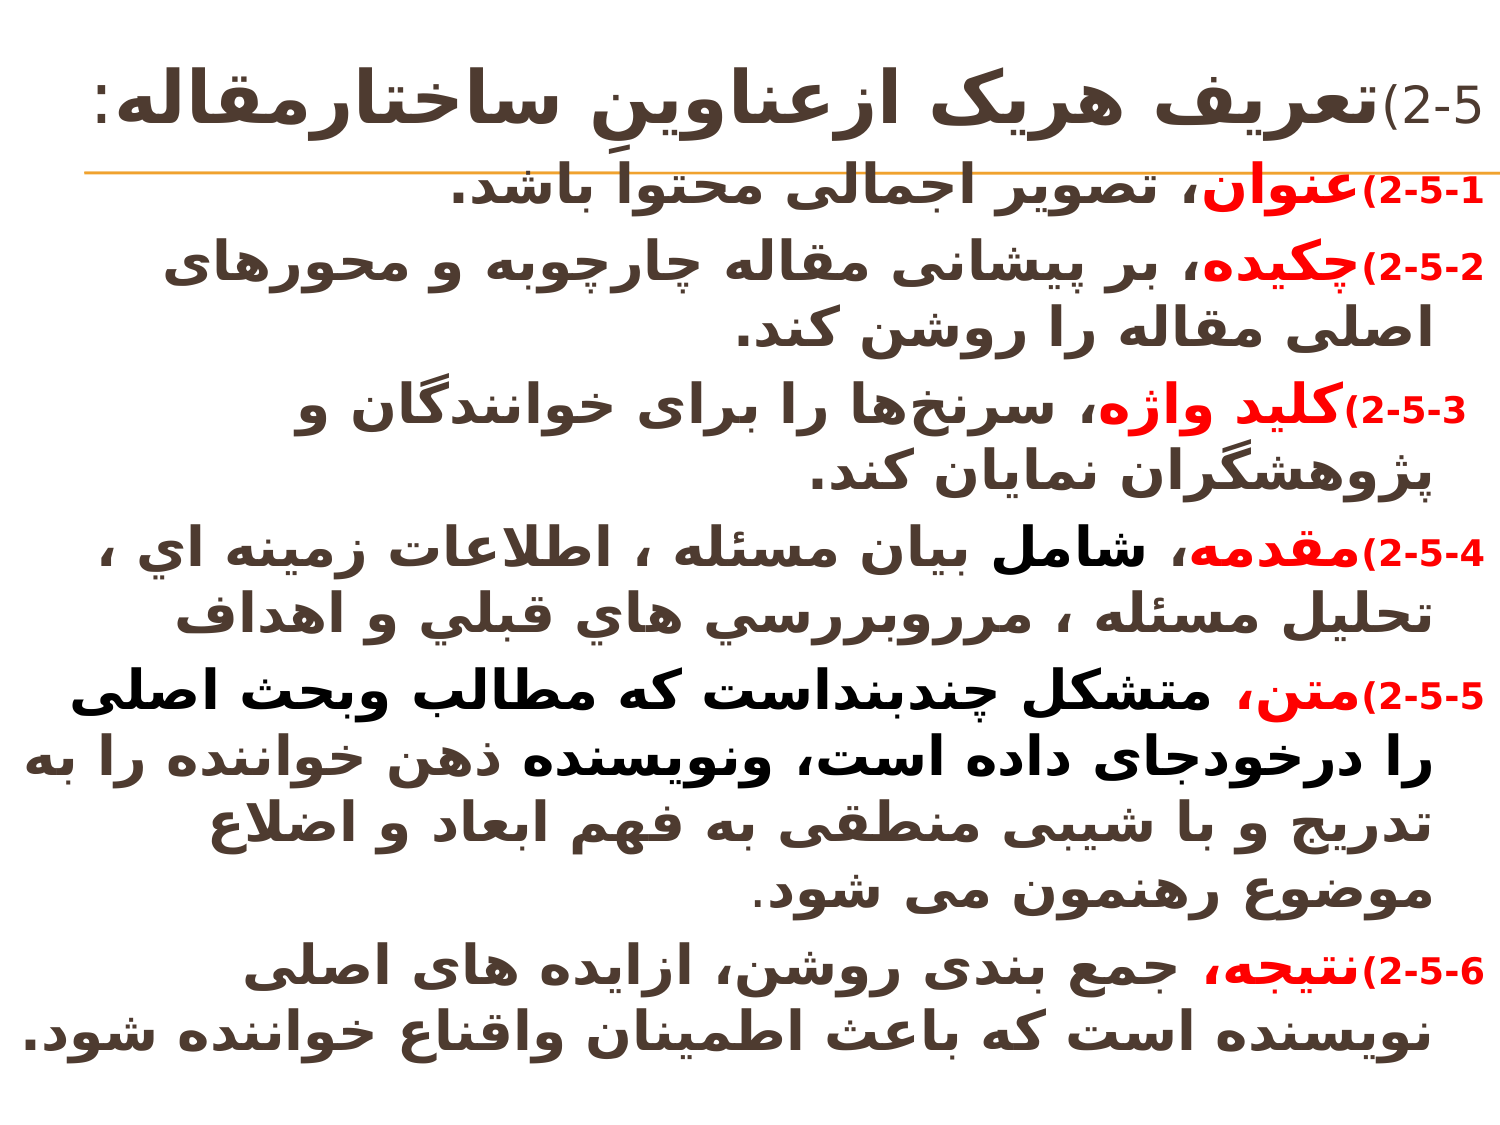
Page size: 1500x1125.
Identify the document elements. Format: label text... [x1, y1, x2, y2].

list 2-5)تعریف هریک ازعناوینِ ساختارمقاله: 2-5-1)عنوان، تصویر اجمالی‌ محتوا باشد. 2-5-2)چکیده، بر پیشانی مقاله چارچوبه و محورهای اصلی مقاله را روشن کند. 2-5-3)کلید واژه، سرنخ‌ها را برای خوانندگان و پژوهشگران نمایان کند. 2-5-4)مقدمه، شامل بيان مسئله ، اطلاعات زمينه اي ، تحليل مسئله ، مرروبررسي هاي قبلي و اهداف 2-5-5)متن، متشکل چندبنداست که مطالب وبحث اصلی را درخودجای داده است، ونویسنده ذهن خواننده را به تدریج و با شیبی منطقی به فهم ابعاد و اضلاع موضوع رهنمون می شود. 2-5-6)نتیجه، جمع بندی روشن، ازایده های اصلی نویسنده است که باعث اطمینان واقناع خواننده شود. [0, 42, 1500, 1125]
